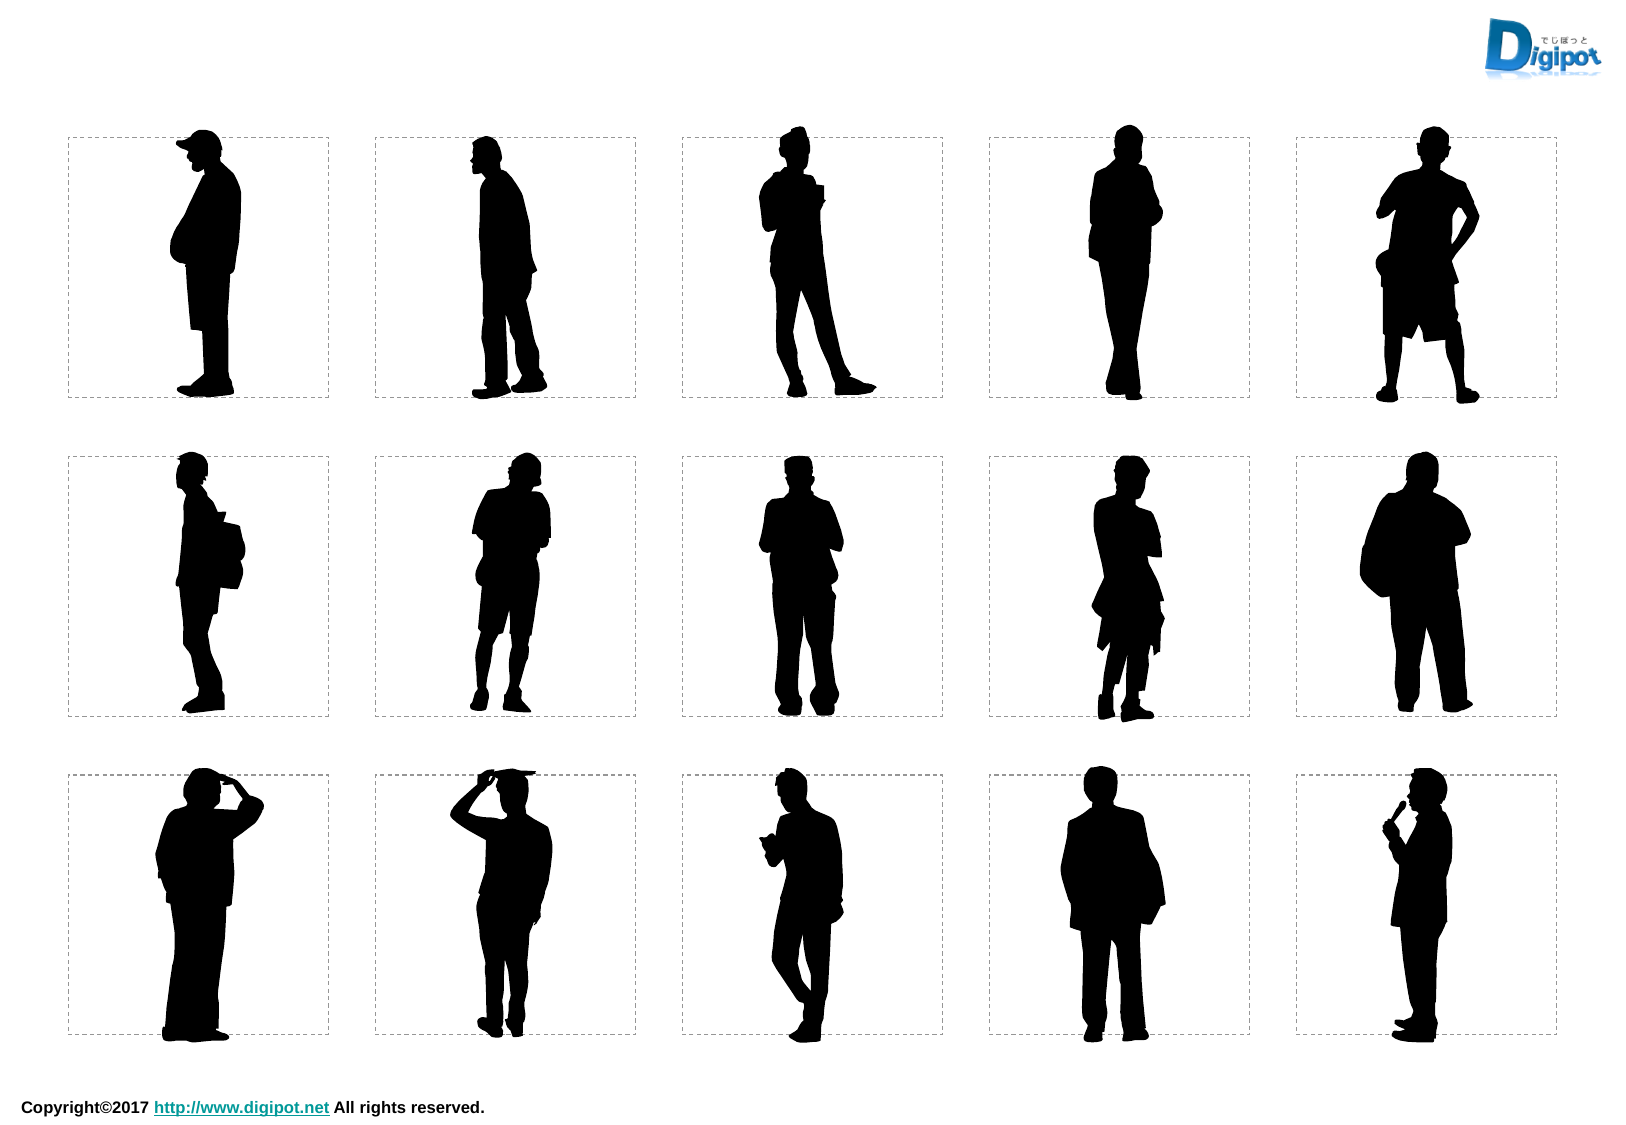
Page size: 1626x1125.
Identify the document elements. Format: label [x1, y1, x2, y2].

text_box [175, 451, 246, 714]
text_box [1382, 768, 1453, 1043]
text_box [1091, 455, 1165, 723]
text_box [1375, 126, 1480, 404]
text_box [170, 129, 242, 397]
text_box [758, 126, 877, 398]
text_box [450, 768, 553, 1038]
picture [1485, 18, 1602, 82]
text_box [758, 768, 844, 1043]
text_box [758, 455, 844, 716]
text_box [1359, 451, 1473, 713]
text_box [1088, 124, 1163, 401]
text_box [155, 768, 264, 1043]
text_box [1060, 766, 1166, 1043]
text_box [470, 136, 548, 400]
text_box [470, 452, 551, 713]
